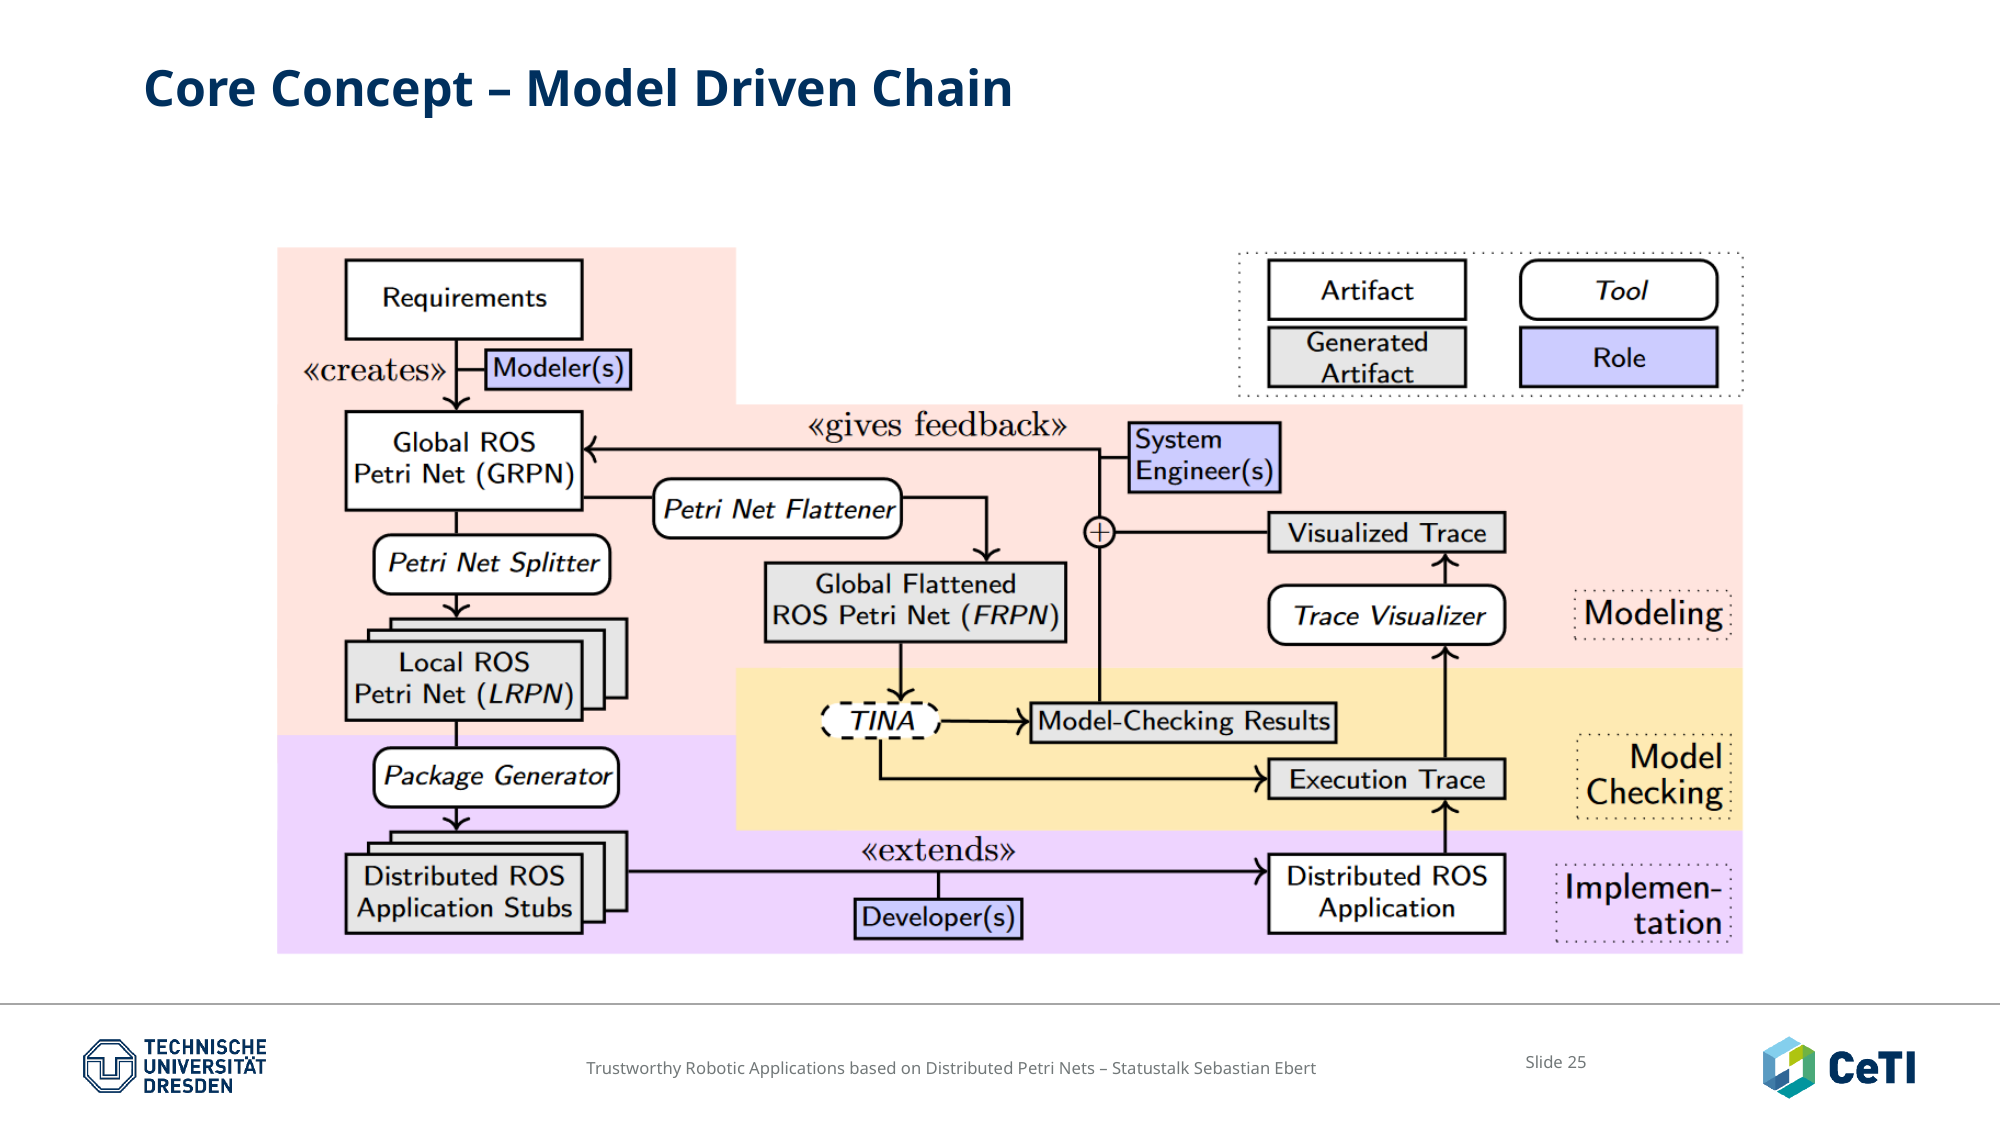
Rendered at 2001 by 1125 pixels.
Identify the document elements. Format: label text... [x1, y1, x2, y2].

picture [276, 243, 1747, 957]
picture [1762, 1036, 1977, 1101]
picture [83, 1039, 266, 1093]
text_box Core Concept – Model Driven Chain [143, 56, 1880, 169]
